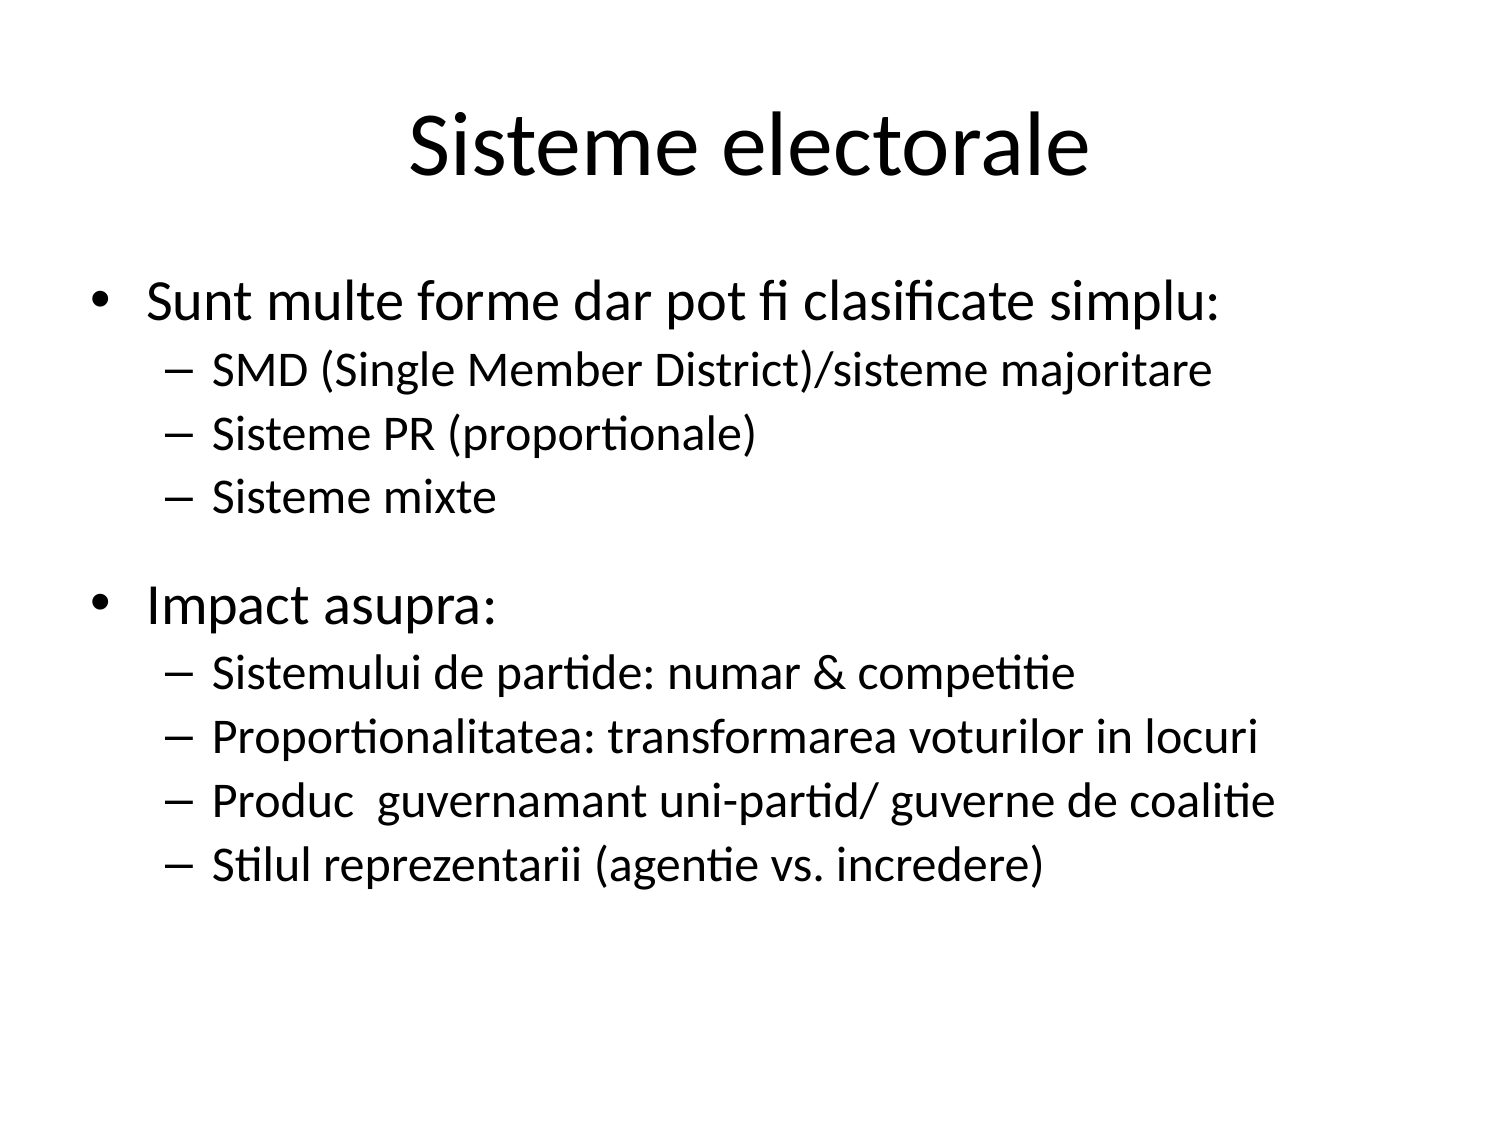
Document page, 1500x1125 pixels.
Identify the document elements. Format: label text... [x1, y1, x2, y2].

list Sunt multe forme dar pot fi clasificate simplu: SMD (Single Member District)/sisteme majoritare Sisteme PR (proportionale) Sisteme mixte Impact asupra: Sistemului de partide: numar & competitie Proportionalitatea: transformarea voturilor in locuri Produc guvernamant uni-partid/ guverne de coalitie Stilul reprezentarii (agentie vs. incredere) [75, 262, 1425, 1005]
title Sisteme electorale [75, 45, 1425, 233]
